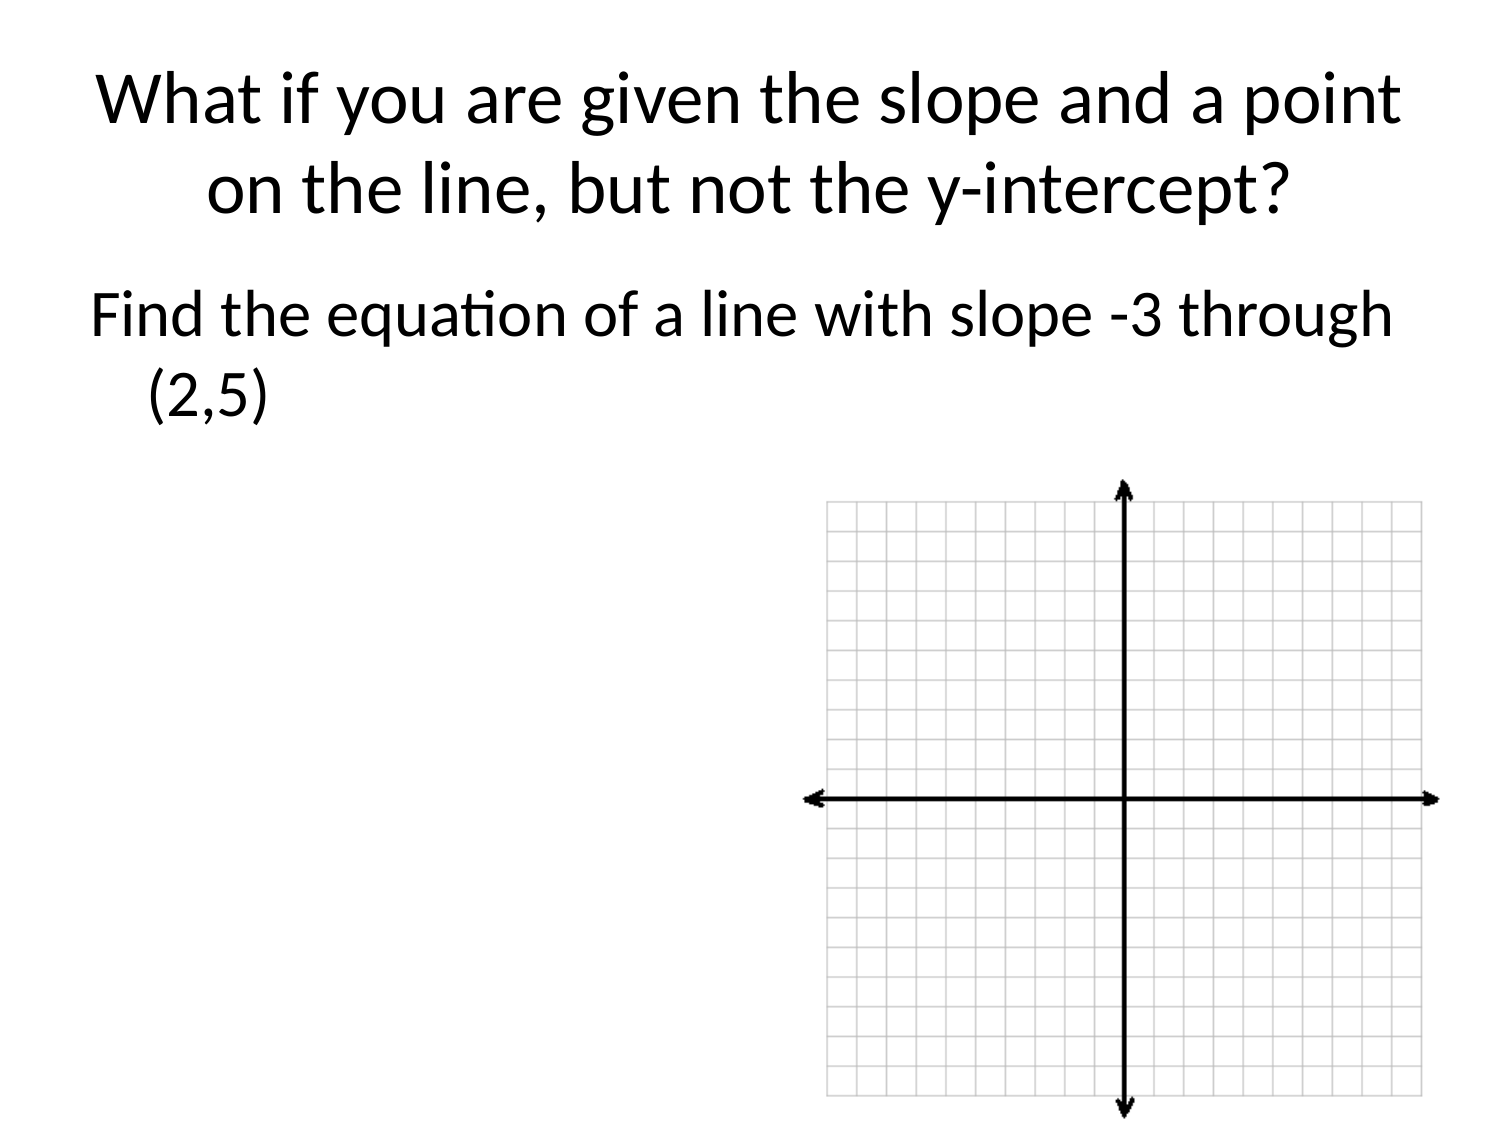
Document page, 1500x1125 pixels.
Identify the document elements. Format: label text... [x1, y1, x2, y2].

picture [799, 477, 1446, 1125]
list Find the equation of a line with slope -3 through (2,5) [75, 262, 1425, 1005]
title What if you are given the slope and a point on the line, but not the y-intercept? [75, 45, 1425, 233]
